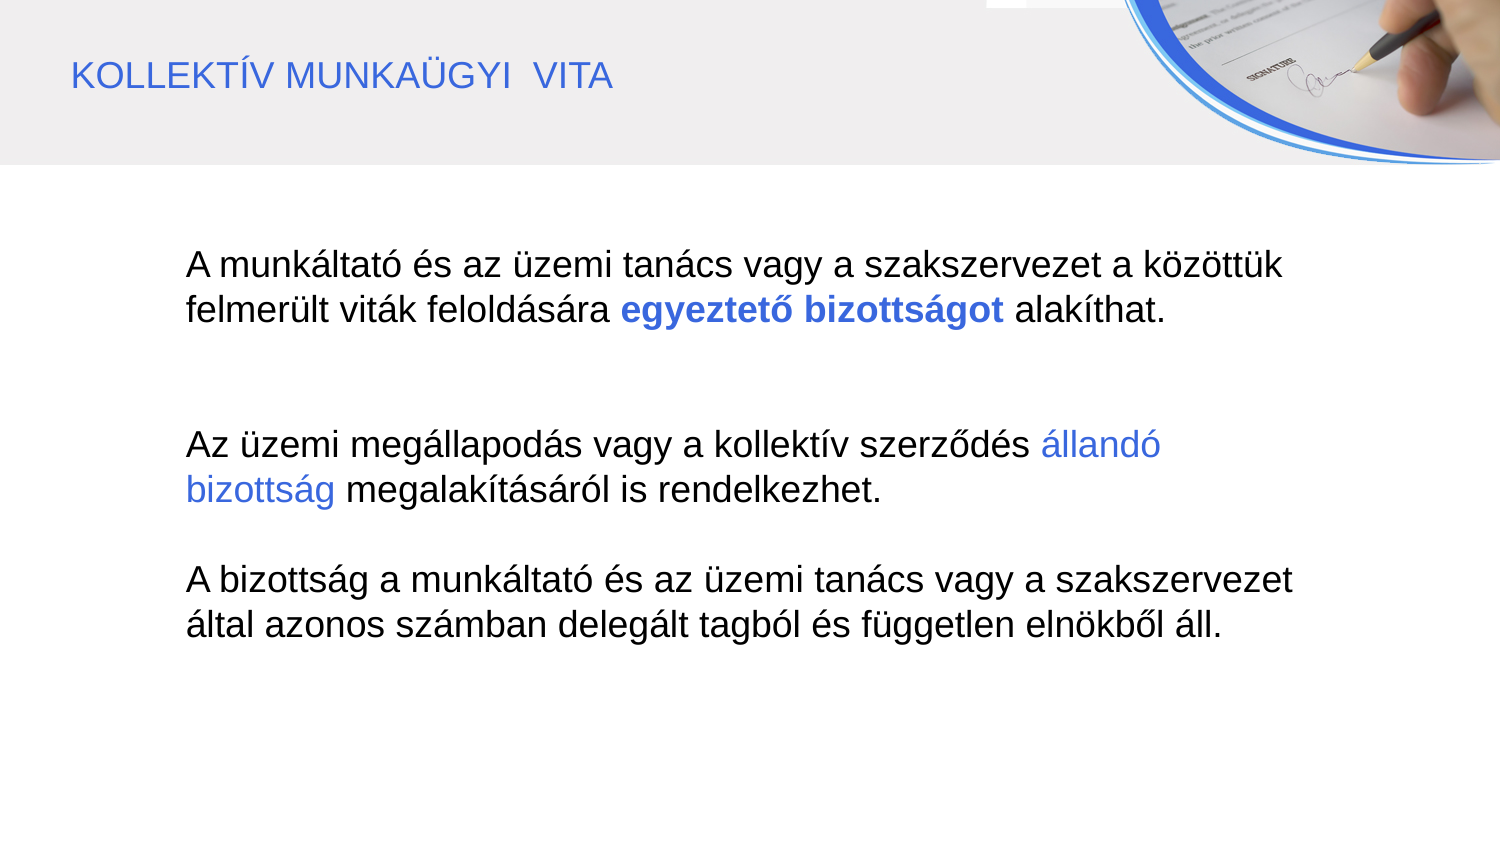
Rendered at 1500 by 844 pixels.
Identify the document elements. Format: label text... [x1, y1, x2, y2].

text_box A munkáltató és az üzemi tanács vagy a szakszervezet a közöttük felmerült viták feloldására egyeztető bizottságot alakíthat. Az üzemi megállapodás vagy a kollektív szerződés állandó bizottság megalakításáról is rendelkezhet. A bizottság a munkáltató és az üzemi tanács vagy a szakszervezet által azonos számban delegált tagból és független elnökből áll. [171, 232, 1329, 653]
picture [0, 0, 1500, 844]
text_box KOLLEKTÍV MUNKAÜGYI VITA [55, 43, 629, 104]
